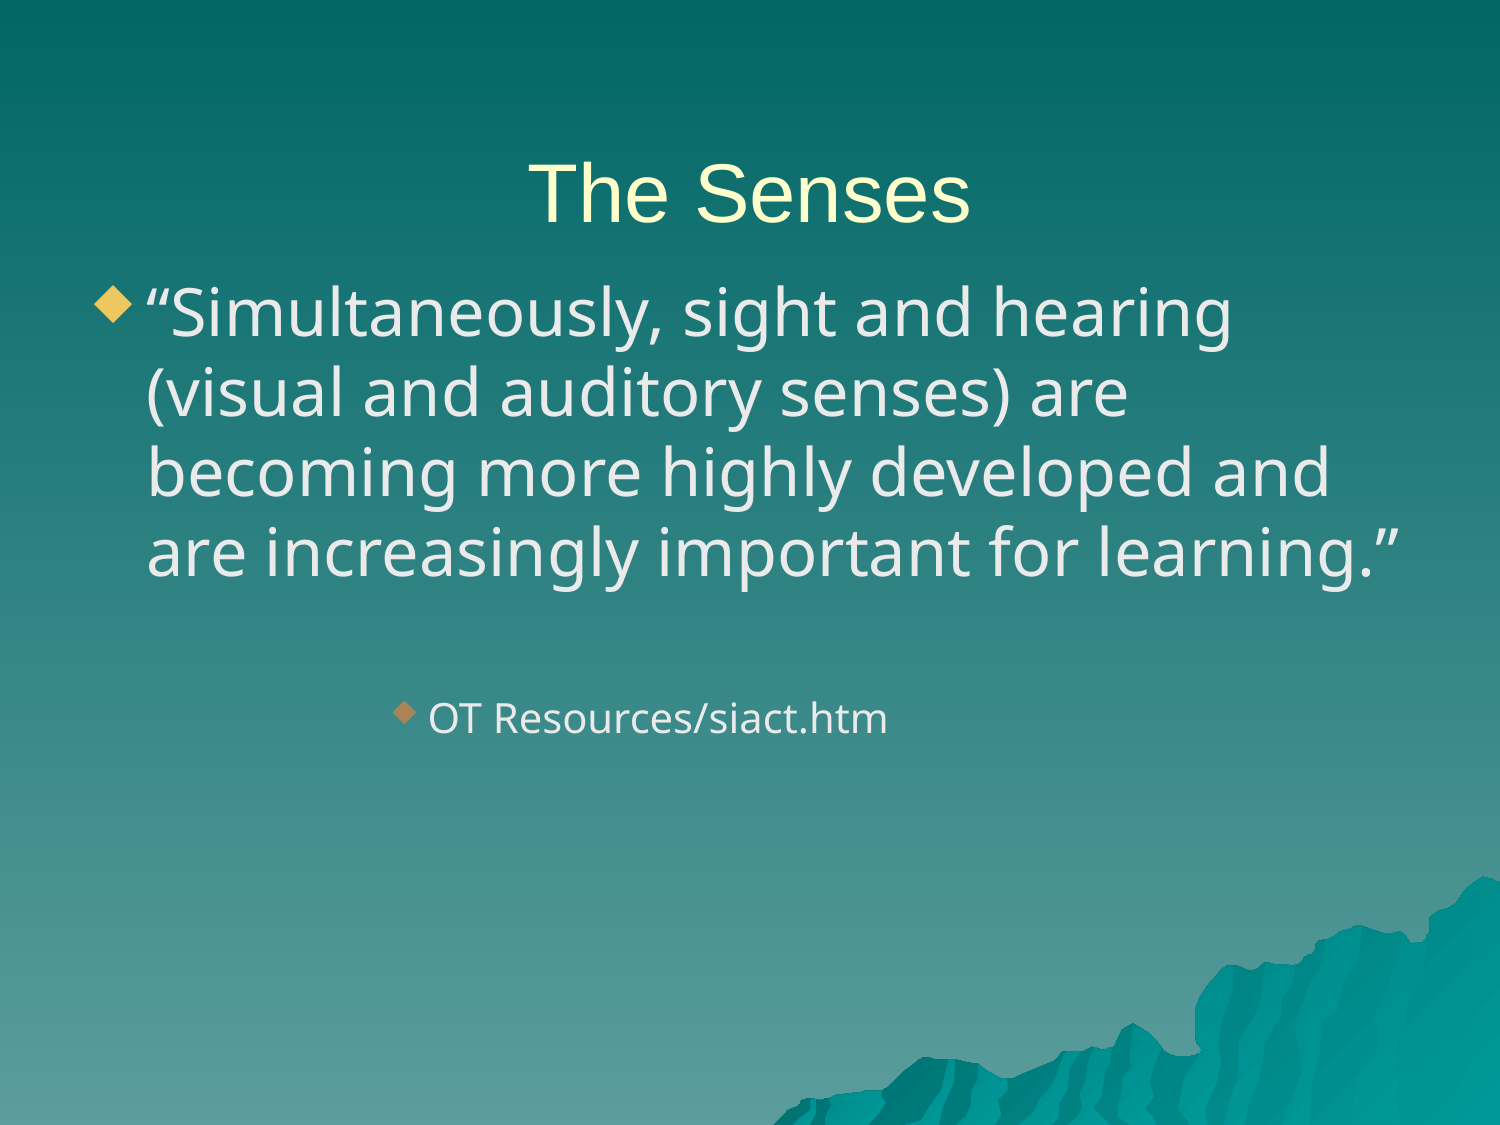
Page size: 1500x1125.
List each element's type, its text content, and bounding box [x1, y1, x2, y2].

title The Senses [74, 45, 1426, 233]
list “Simultaneously, sight and hearing (visual and auditory senses) are becoming more highly developed and are increasingly important for learning.” OT Resources/siact.htm [74, 262, 1426, 1006]
